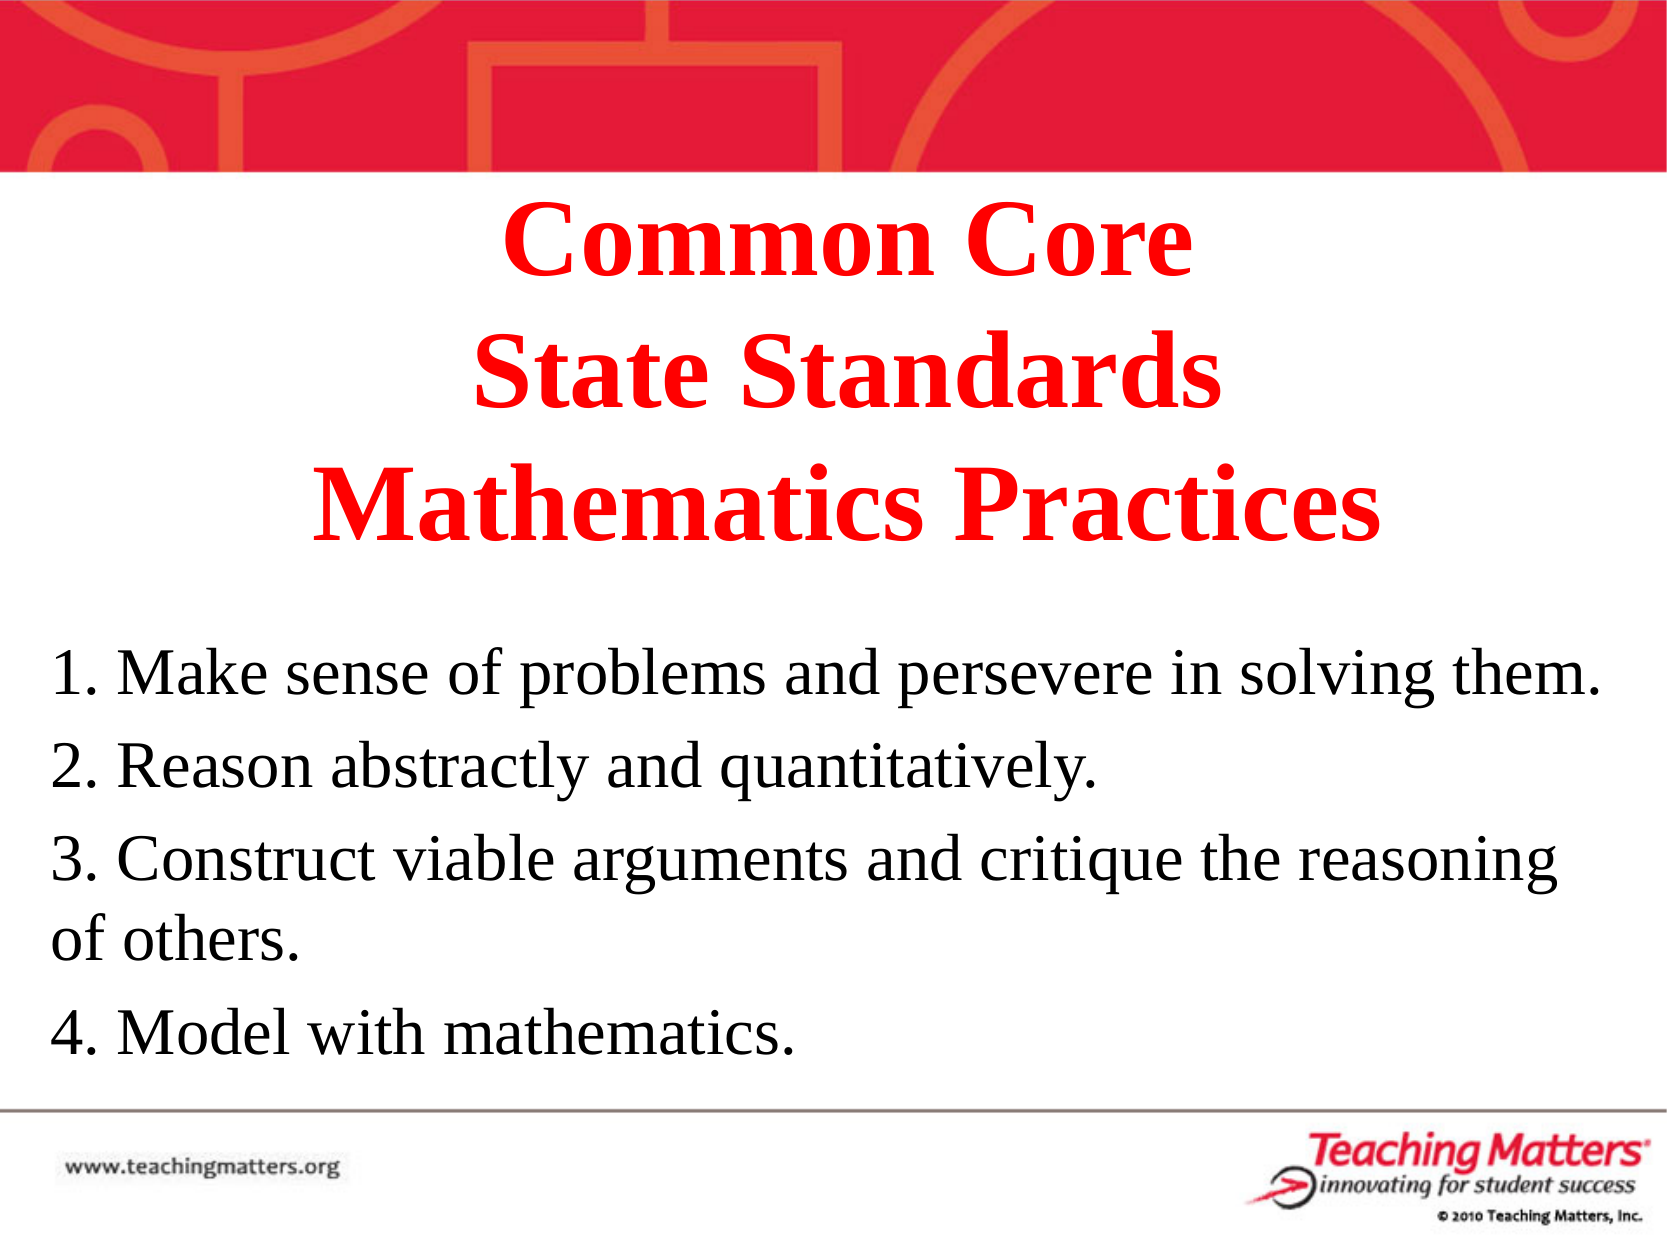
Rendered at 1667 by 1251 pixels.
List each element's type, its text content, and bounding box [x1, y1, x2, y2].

list 1. Make sense of problems and persevere in solving them. 2. Reason abstractly and quantitatively. 3. Construct viable arguments and critique the reasoning of others. 4. Model with mathematics. [34, 799, 1647, 1076]
text_box Common Core State Standards Mathematics Practices [170, 229, 1525, 563]
picture [0, 0, 1667, 1250]
